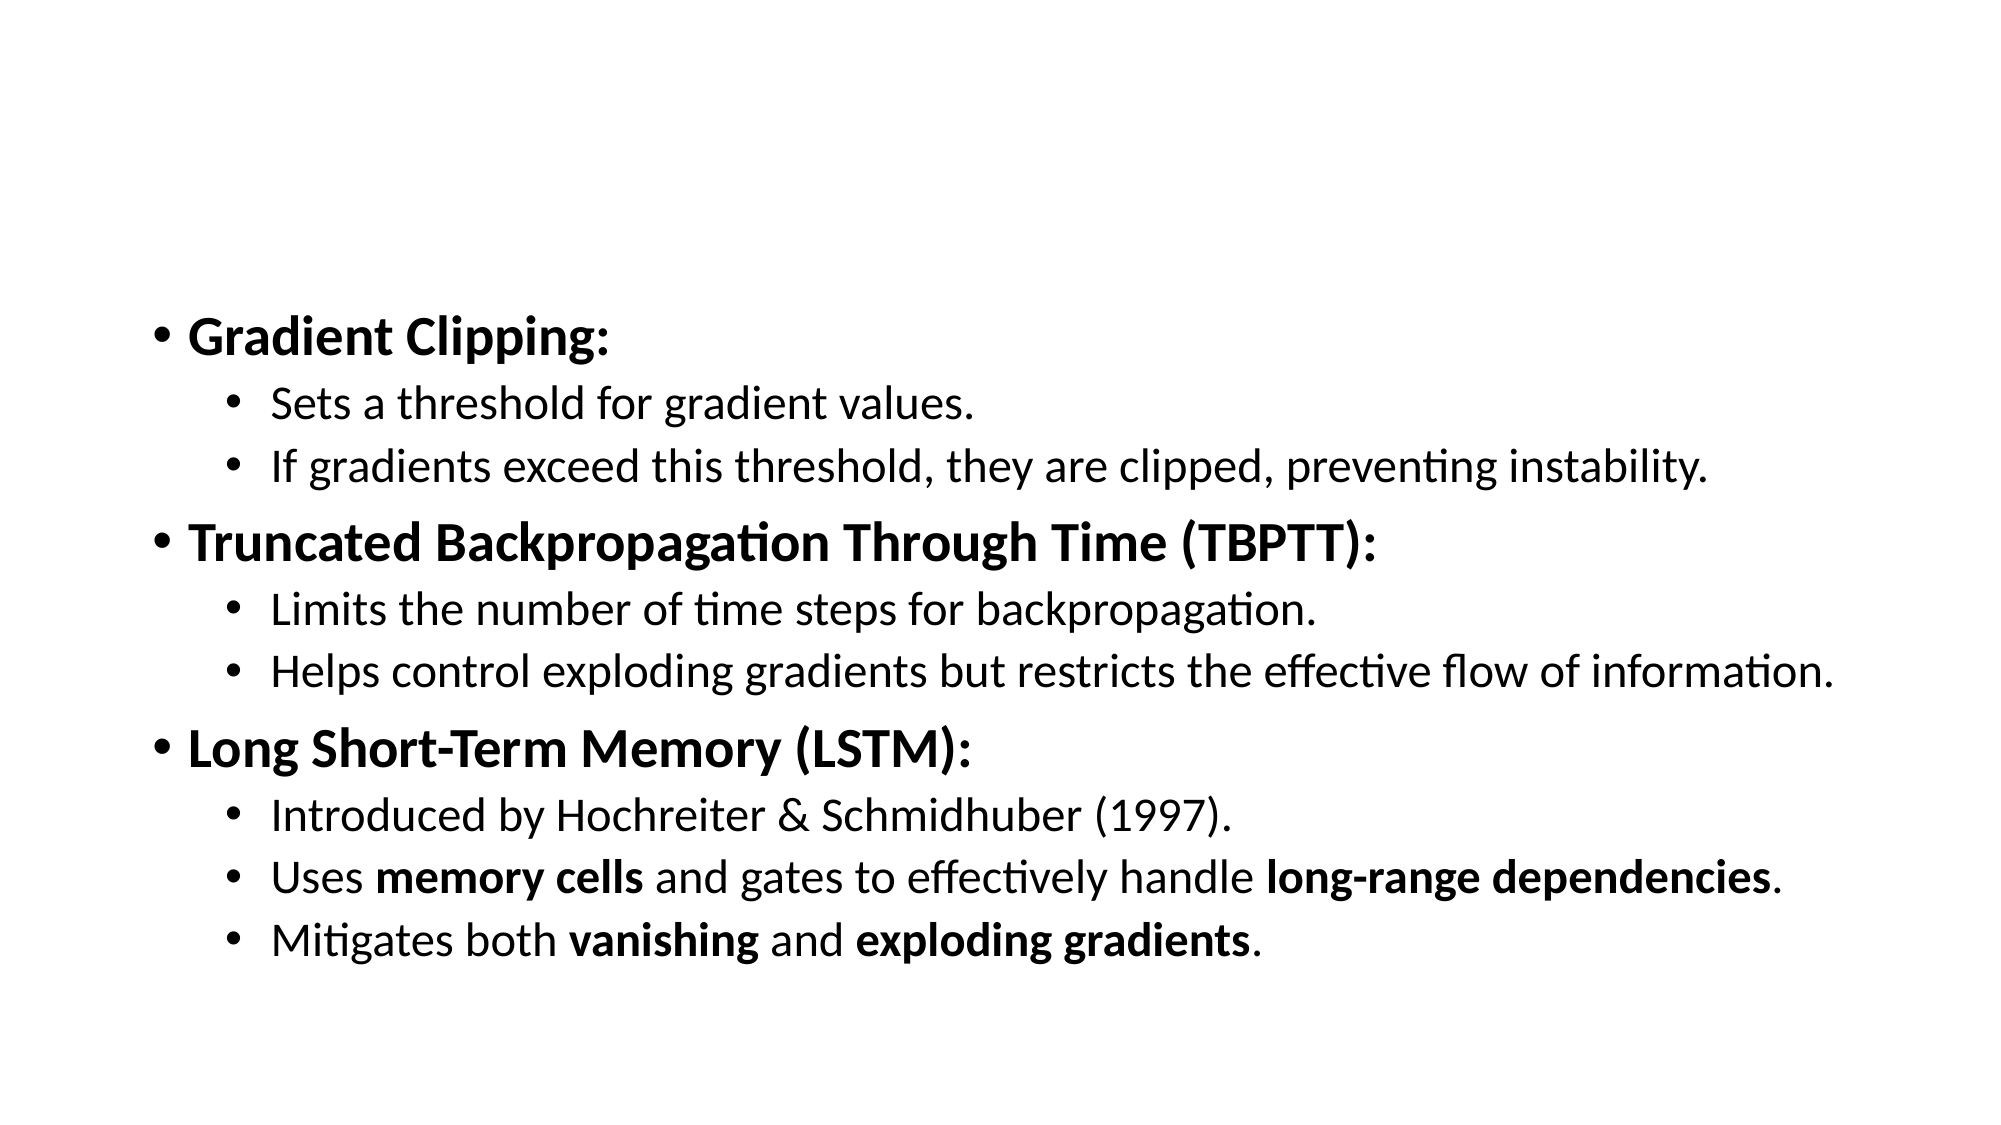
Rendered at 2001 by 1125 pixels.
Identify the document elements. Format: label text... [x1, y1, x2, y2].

list Gradient Clipping: Sets a threshold for gradient values. If gradients exceed this threshold, they are clipped, preventing instability. Truncated Backpropagation Through Time (TBPTT): Limits the number of time steps for backpropagation. Helps control exploding gradients but restricts the effective flow of information. Long Short-Term Memory (LSTM): Introduced by Hochreiter & Schmidhuber (1997). Uses memory cells and gates to effectively handle long-range dependencies. Mitigates both vanishing and exploding gradients. [137, 299, 1863, 1014]
